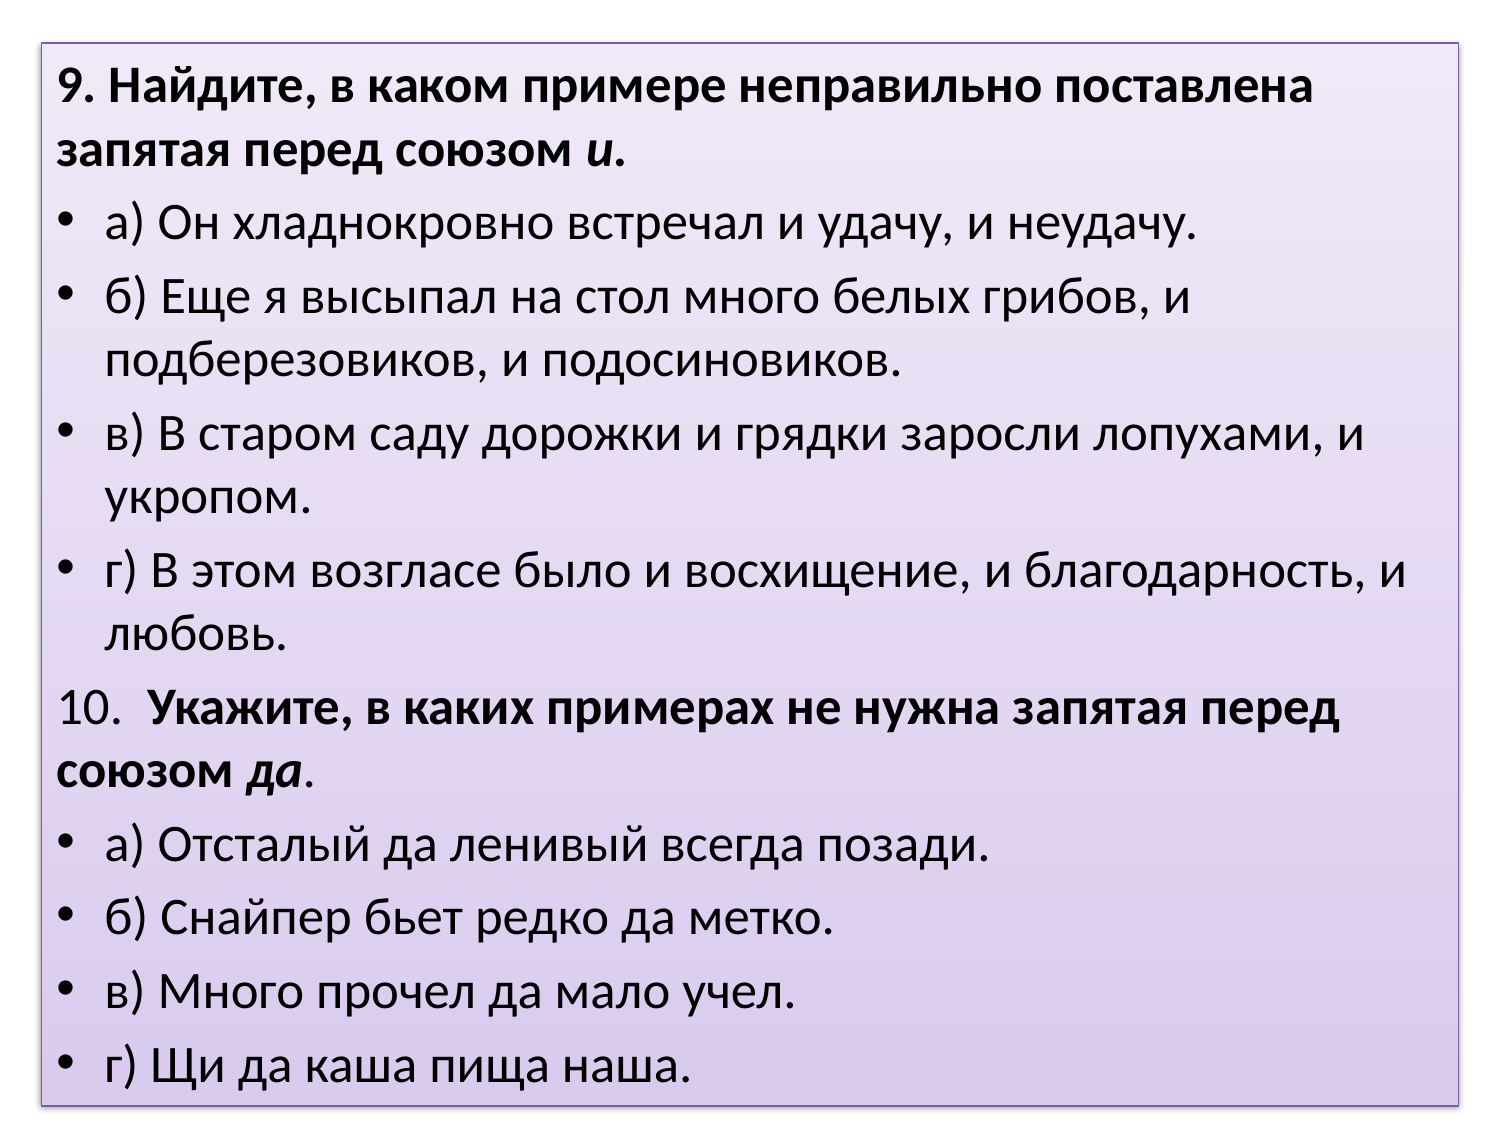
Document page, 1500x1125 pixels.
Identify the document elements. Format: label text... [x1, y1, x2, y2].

list 9. Найдите, в каком примере неправильно поставлена запятая перед союзом и. а) Он хладнокровно встречал и удачу, и неудачу. б) Еще я высыпал на стол много белых грибов, и подберезовиков, и подосиновиков. в) В старом саду дорожки и грядки заросли лопухами, и укропом. г) В этом возгласе было и восхищение, и благодарность, и любовь. 10. Укажите, в каких примерах не нужна запятая перед союзом да. а) Отсталый да ленивый всегда позади. б) Снайпер бьет редко да метко. в) Много прочел да мало учел. г) Щи да каша пища наша. [41, 42, 1459, 1107]
